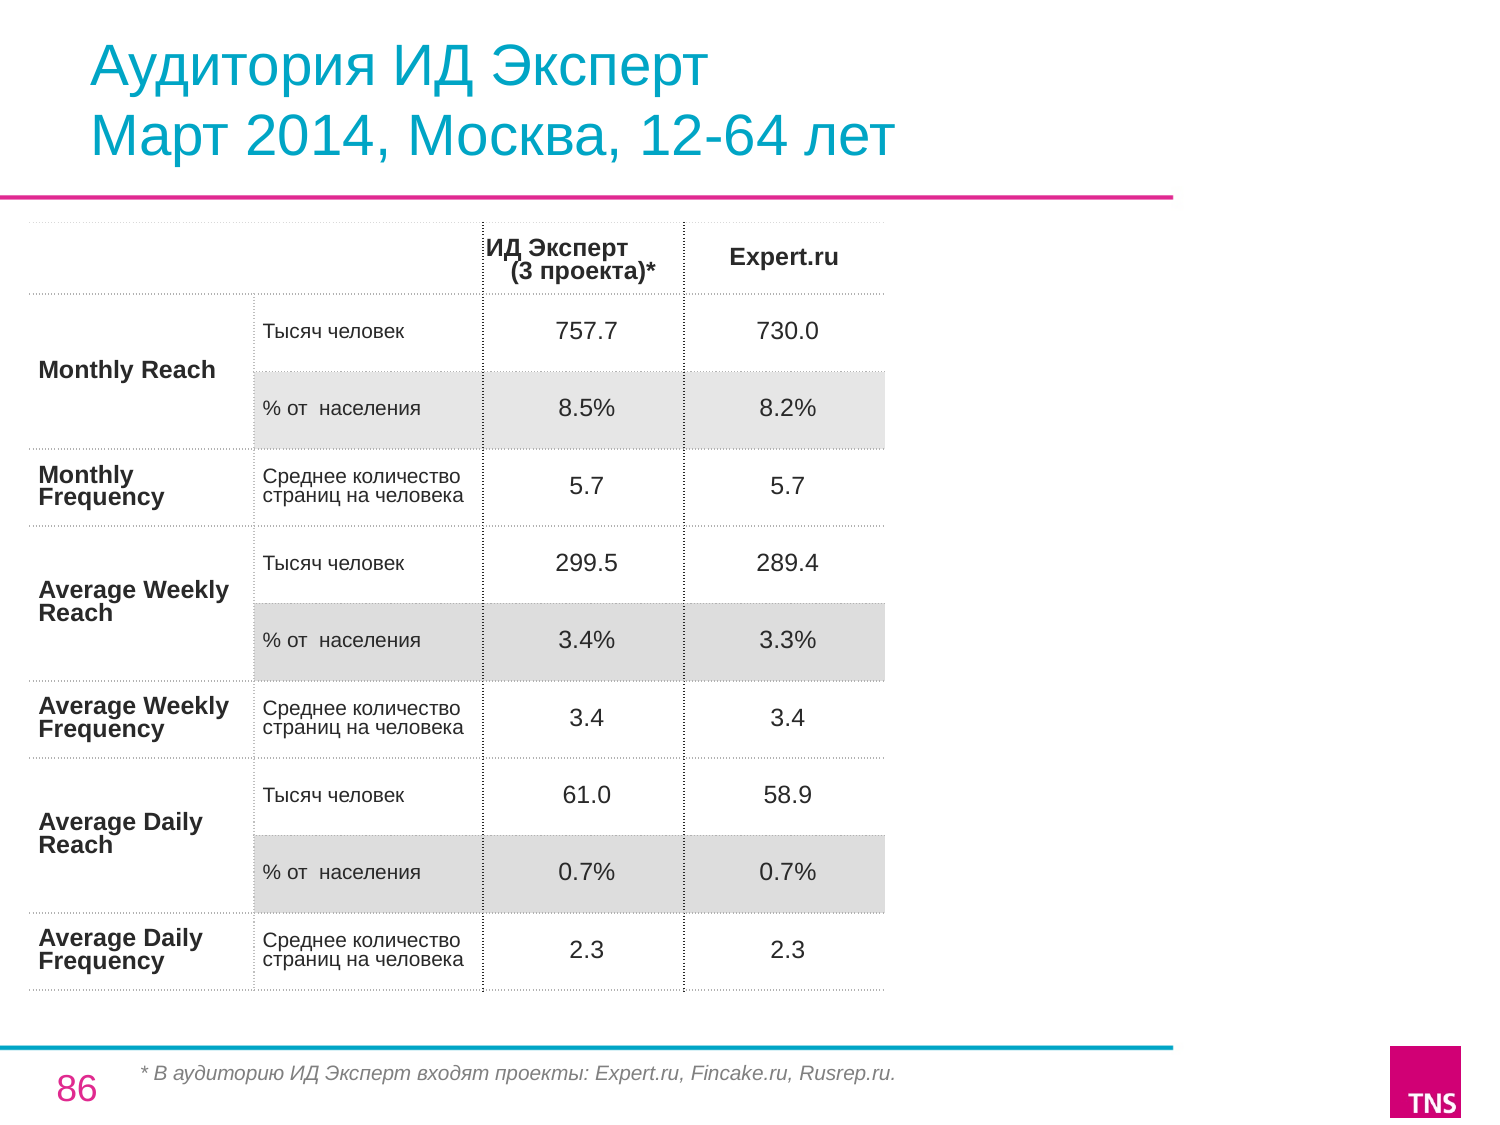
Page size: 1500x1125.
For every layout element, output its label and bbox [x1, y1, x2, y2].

title [74, 8, 1476, 187]
text_box [124, 1052, 1463, 1092]
table_header [29, 223, 885, 294]
table_cell [29, 294, 885, 990]
slide_number [40, 1055, 392, 1125]
picture [0, 0, 1500, 1125]
